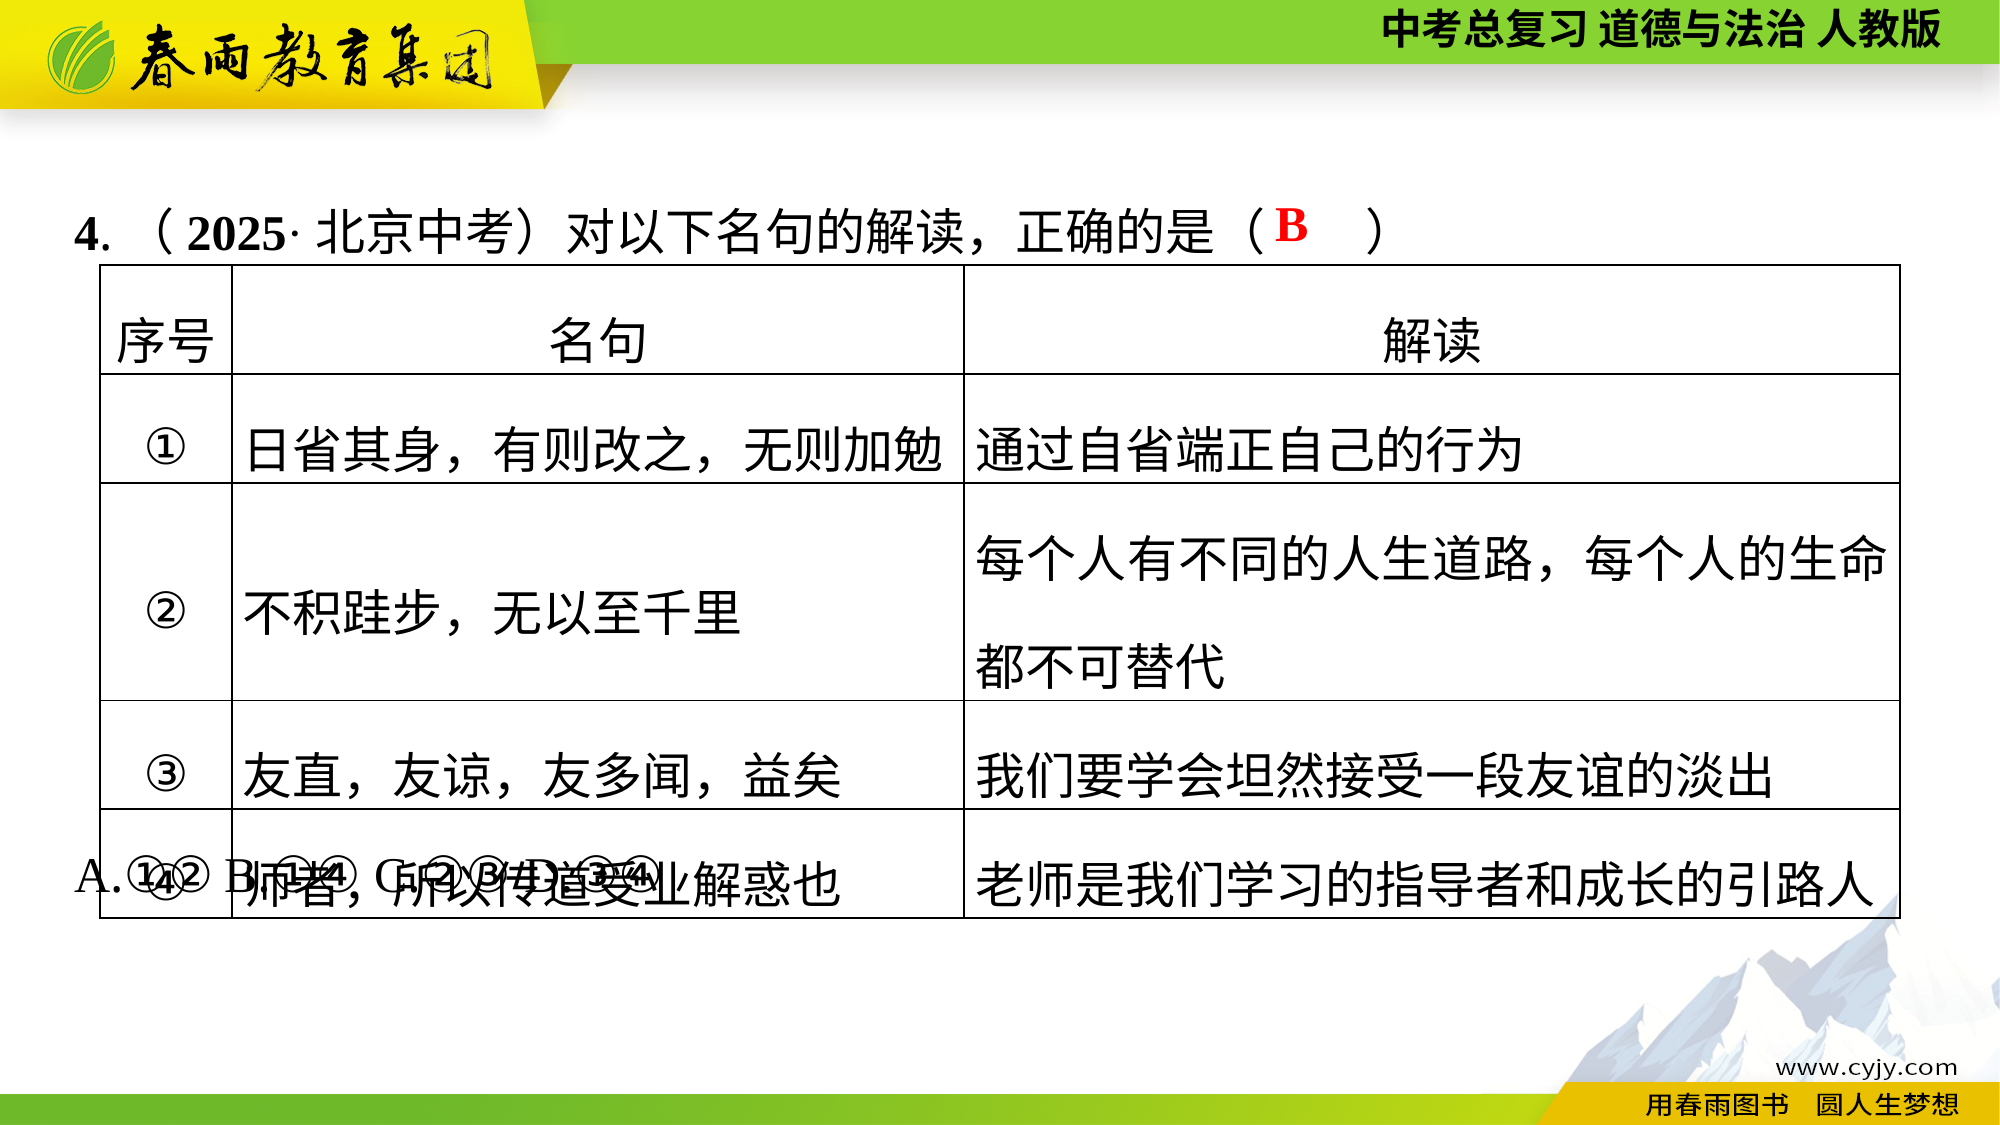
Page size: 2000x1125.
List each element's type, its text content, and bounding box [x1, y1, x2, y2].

table_header 解读 [965, 266, 1899, 373]
table_cell 友直，友谅，友多闻，益矣 [233, 701, 963, 808]
table_cell 老师是我们学习的指导者和成长的引路人 [965, 810, 1899, 917]
table_cell ④ [101, 810, 231, 917]
table_header 序号 [101, 266, 231, 373]
table_cell ③ [101, 701, 231, 808]
list 4.（2025·北京中考）对以下名句的解读，正确的是（ ） A.①② B.①④ C.②③ D.③④ [59, 163, 1944, 917]
text_box B [1260, 184, 1324, 259]
table_cell 不积跬步，无以至千里 [233, 484, 963, 700]
picture [0, 0, 2000, 1125]
table_cell 通过自省端正自己的行为 [965, 375, 1899, 482]
table_cell 我们要学会坦然接受一段友谊的淡出 [965, 701, 1899, 808]
table_cell 每个人有不同的人生道路，每个人的生命都不可替代 [965, 484, 1899, 700]
table_cell 师者，所以传道受业解惑也 [233, 810, 963, 917]
table_cell ② [101, 484, 231, 700]
table_cell ① [101, 375, 231, 482]
table_header 名句 [233, 266, 963, 373]
table_cell 日省其身，有则改之，无则加勉 [233, 375, 963, 482]
